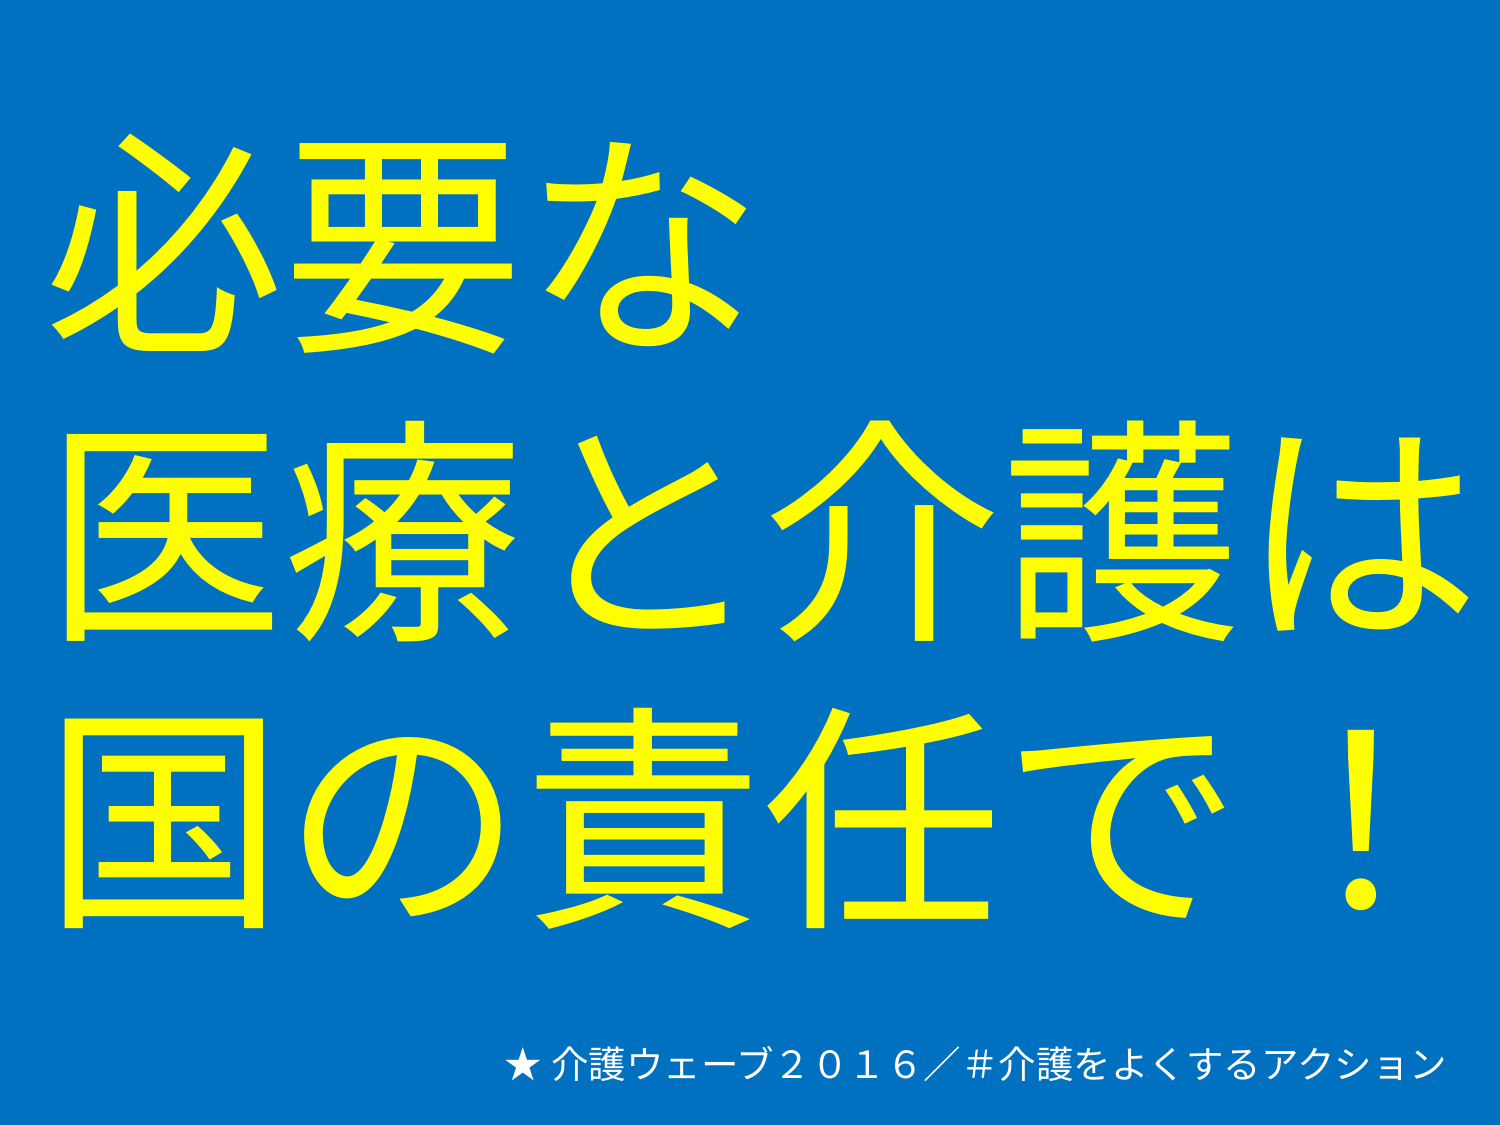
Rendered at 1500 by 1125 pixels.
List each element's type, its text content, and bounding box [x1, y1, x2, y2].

text_box ★介護ウェーブ２０１６／＃介護をよくするアクション [490, 1033, 1500, 1094]
text_box 必要な 医療と介護は 国の責任で！ [29, 30, 1500, 1022]
